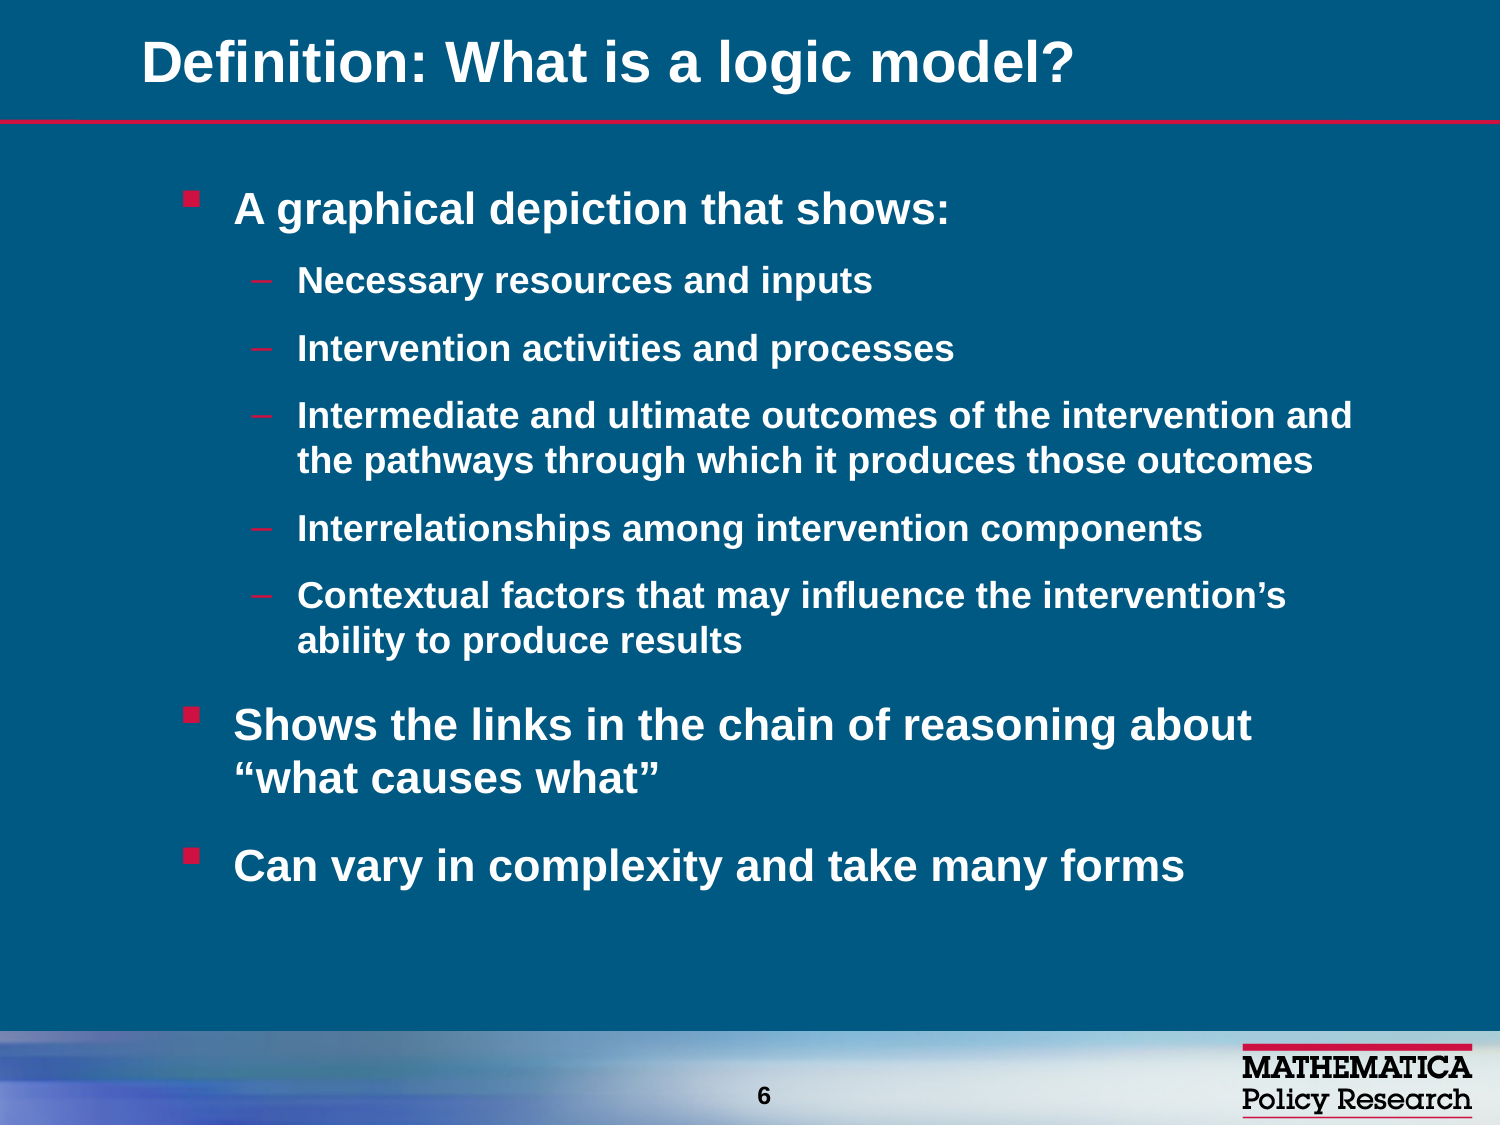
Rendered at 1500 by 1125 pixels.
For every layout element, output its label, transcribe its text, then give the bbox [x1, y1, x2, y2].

list A graphical depiction that shows: Necessary resources and inputs Intervention activities and processes Intermediate and ultimate outcomes of the intervention and the pathways through which it produces those outcomes Interrelationships among intervention components Contextual factors that may influence the intervention’s ability to produce results Shows the links in the chain of reasoning about “what causes what” Can vary in complexity and take many forms [163, 171, 1373, 922]
picture [0, 1032, 1500, 1125]
slide_number 6 [713, 1065, 787, 1125]
title Definition: What is a logic model? [125, 4, 1340, 115]
